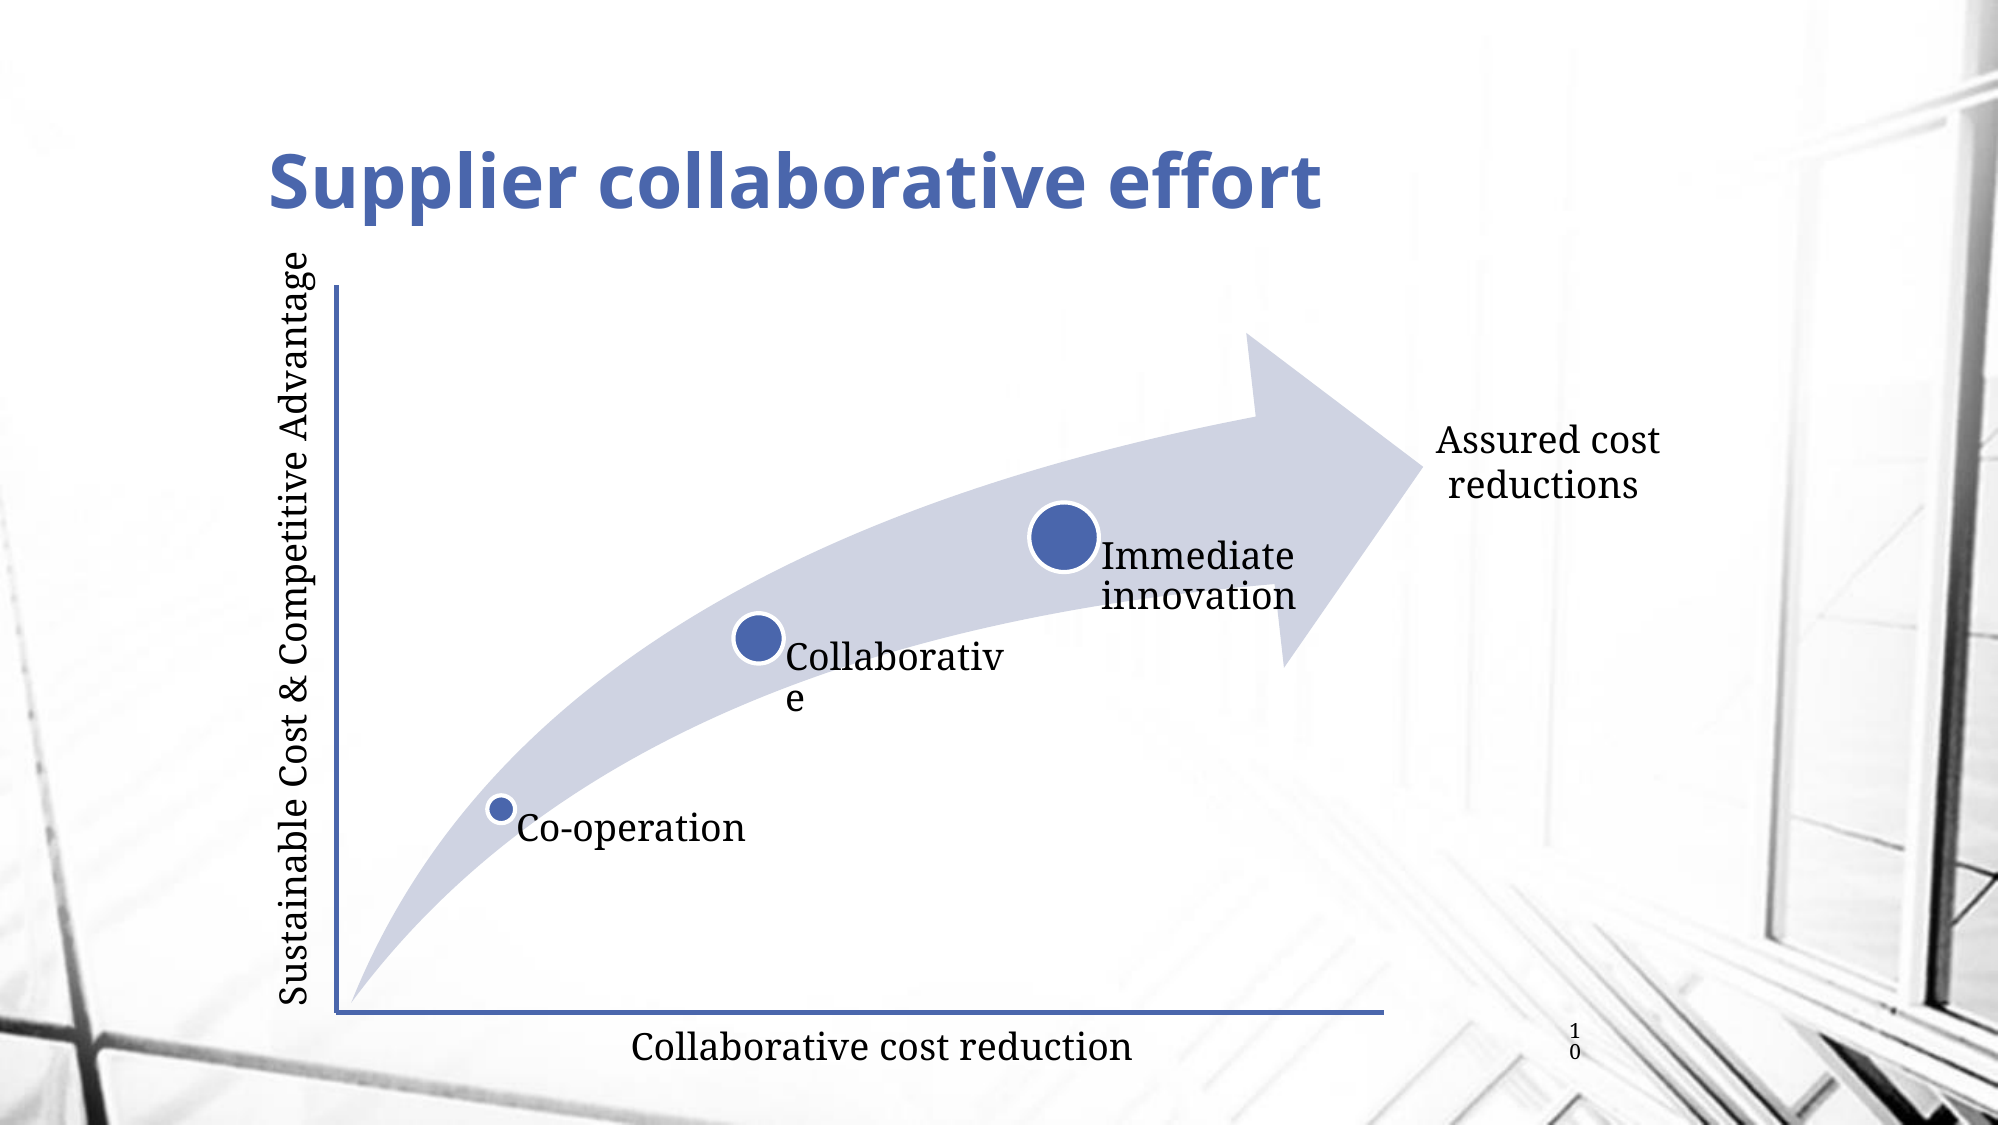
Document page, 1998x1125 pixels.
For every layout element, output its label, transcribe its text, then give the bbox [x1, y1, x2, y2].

slide_number 10 [1561, 1013, 1601, 1052]
text_box Sustainable Cost & Competitive Advantage [261, 268, 322, 1014]
title Supplier collaborative effort [260, 55, 1601, 232]
picture [0, 0, 1998, 1125]
text_box Collaborative cost reduction [351, 1050, 1424, 1076]
text_box Assured cost reductions [1424, 408, 1699, 514]
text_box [350, 286, 1424, 1050]
